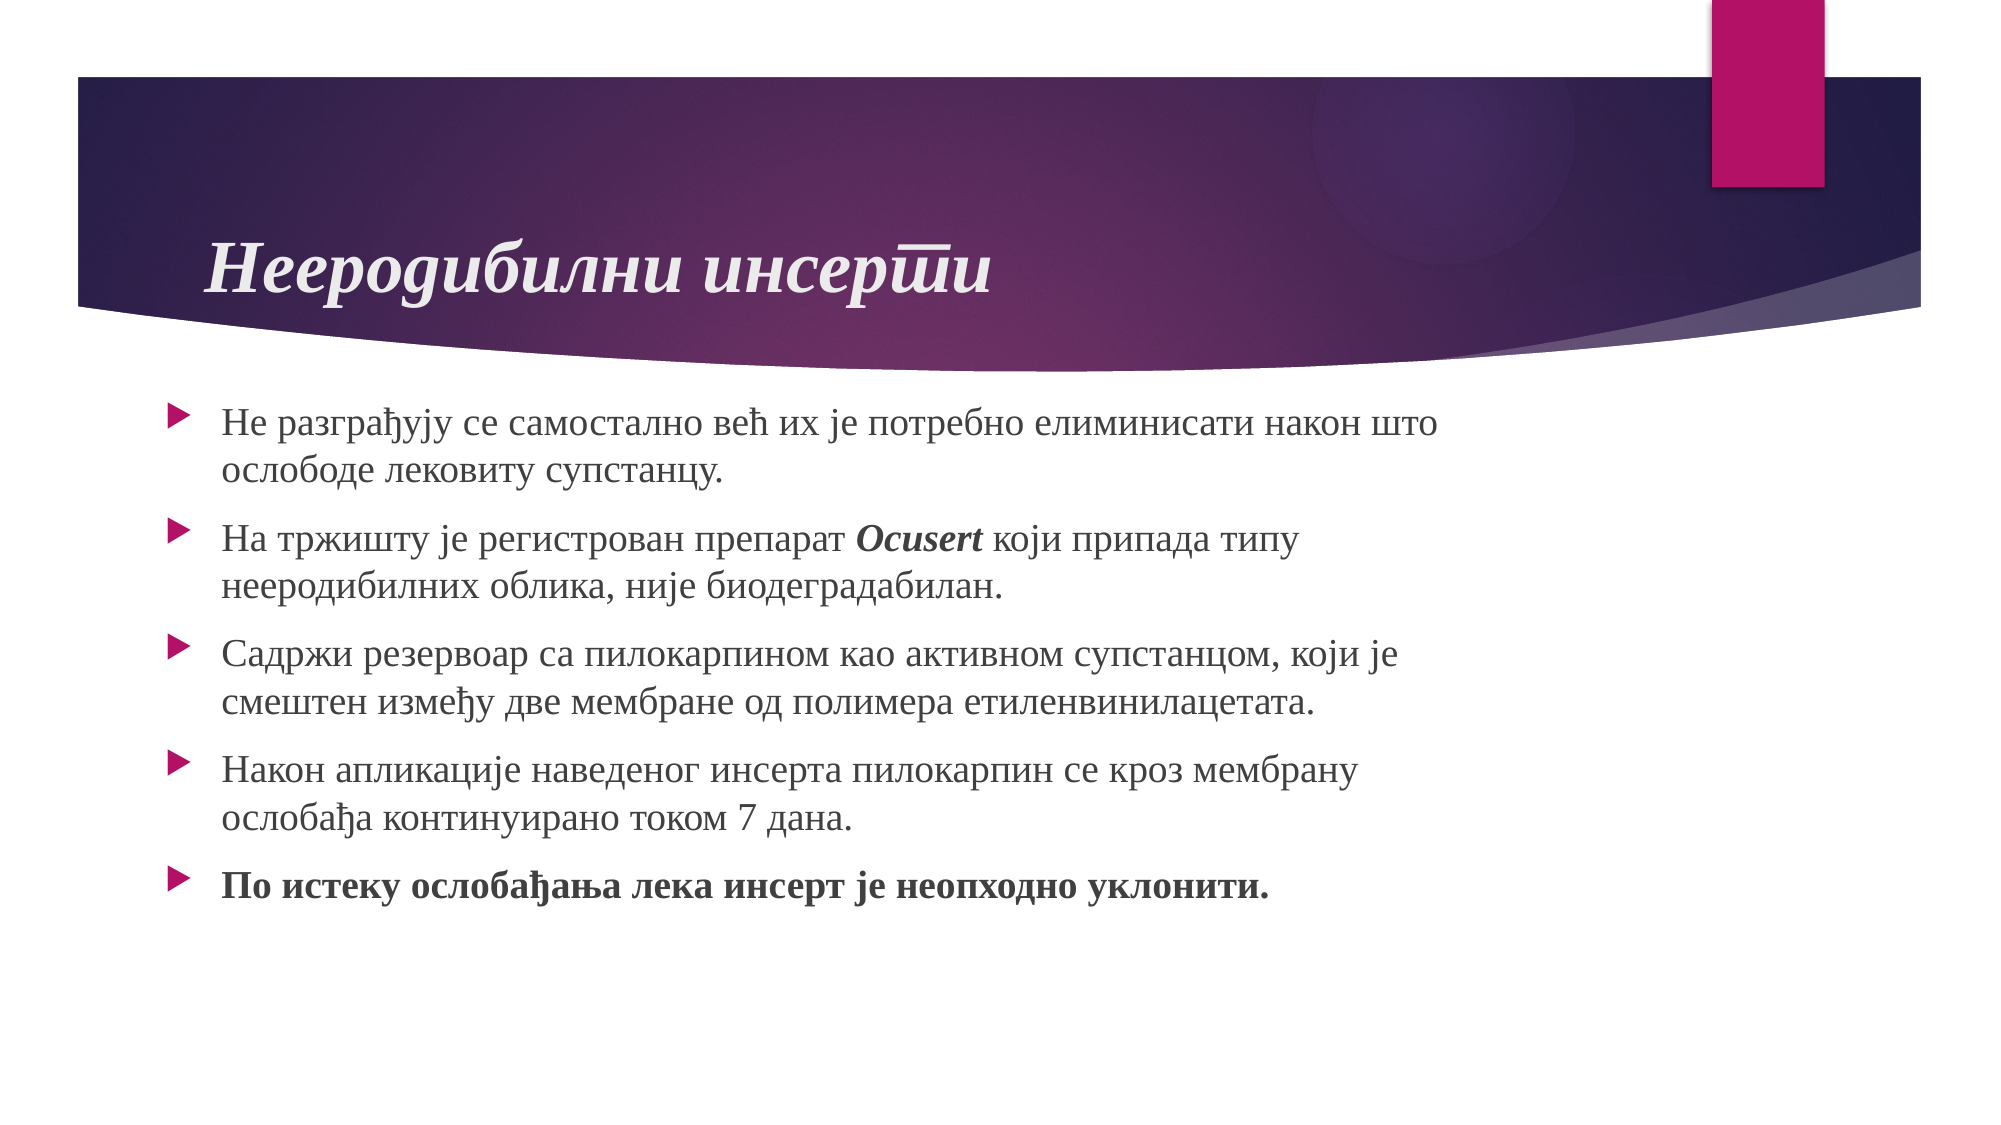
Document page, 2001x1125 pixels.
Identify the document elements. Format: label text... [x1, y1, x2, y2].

title Нееродибилни инсерти [189, 159, 1627, 276]
list Не разграђују се самостално већ их је потребно елиминисати након што ослободе лековиту супстанцу. На тржишту је регистрован препарат Ocusert који припада типу нееродибилних облика, није биодеградабилан. Садржи резервоар са пилокарпином као активном супстанцом, који је смештен између две мембране од полимера етиленвинилацетата. Након апликације наведеног инсерта пилокарпин се кроз мембрану ослобађа континуирано током 7 дана. По истеку ослобађања лека инсерт је неопходно уклонити. [149, 388, 1463, 950]
